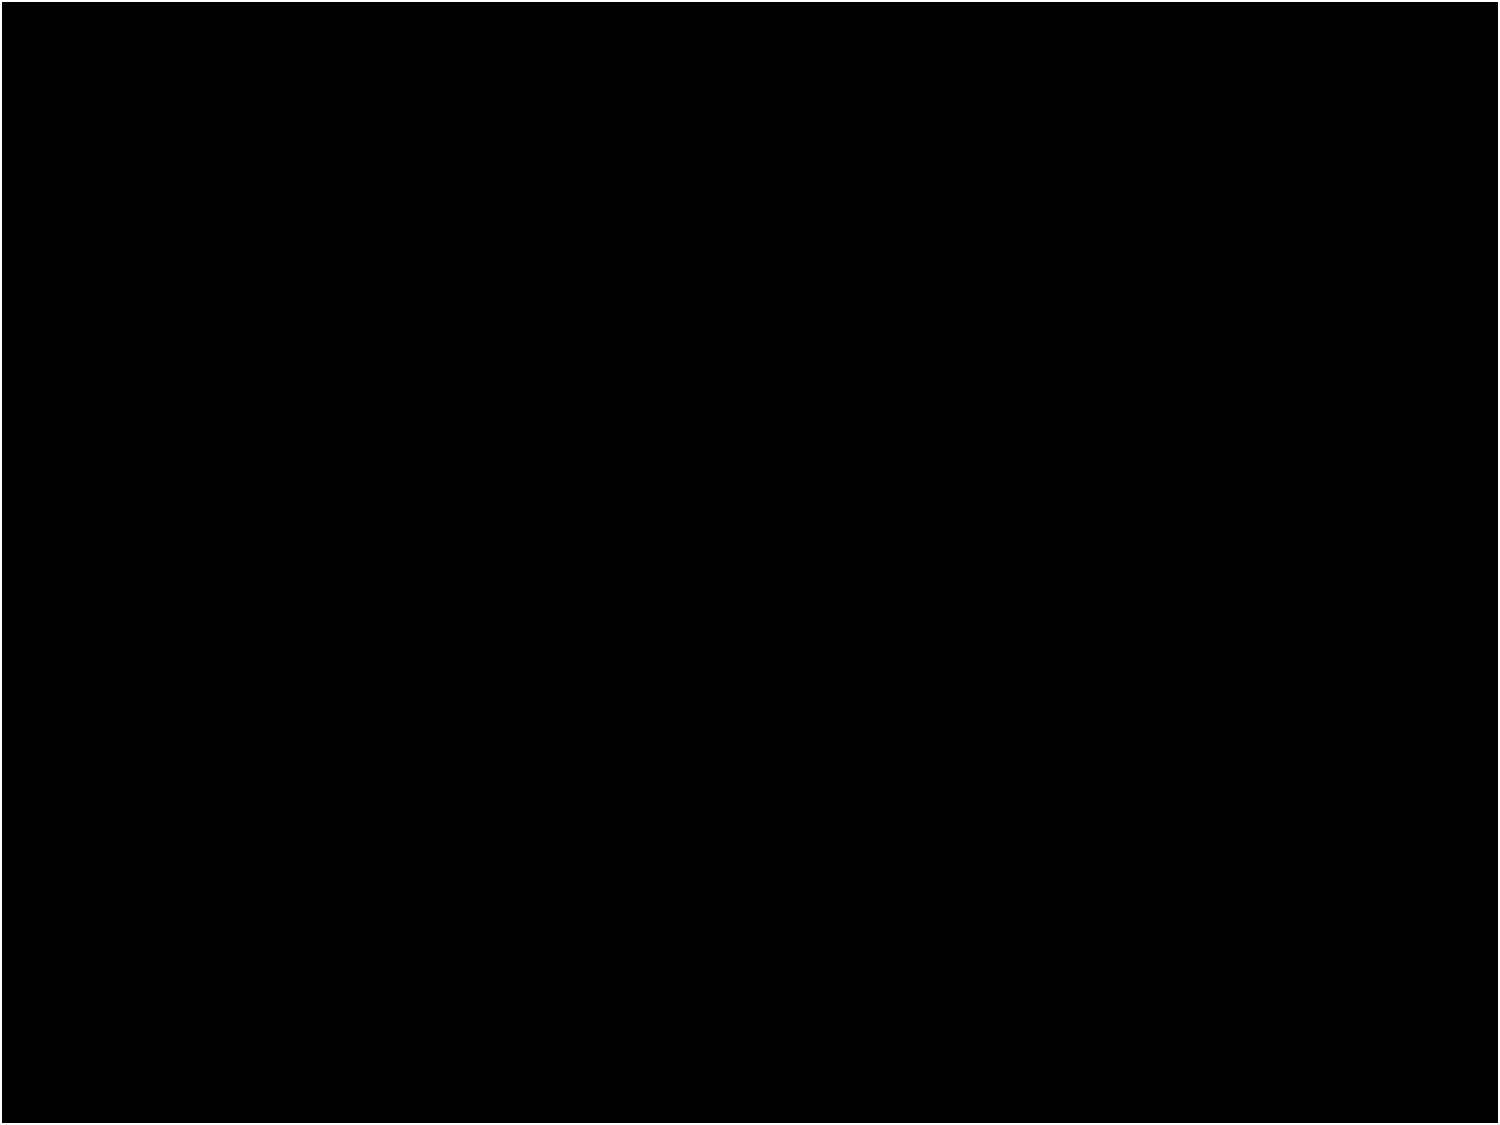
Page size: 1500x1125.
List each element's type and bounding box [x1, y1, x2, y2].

text_box [0, 0, 1500, 1125]
